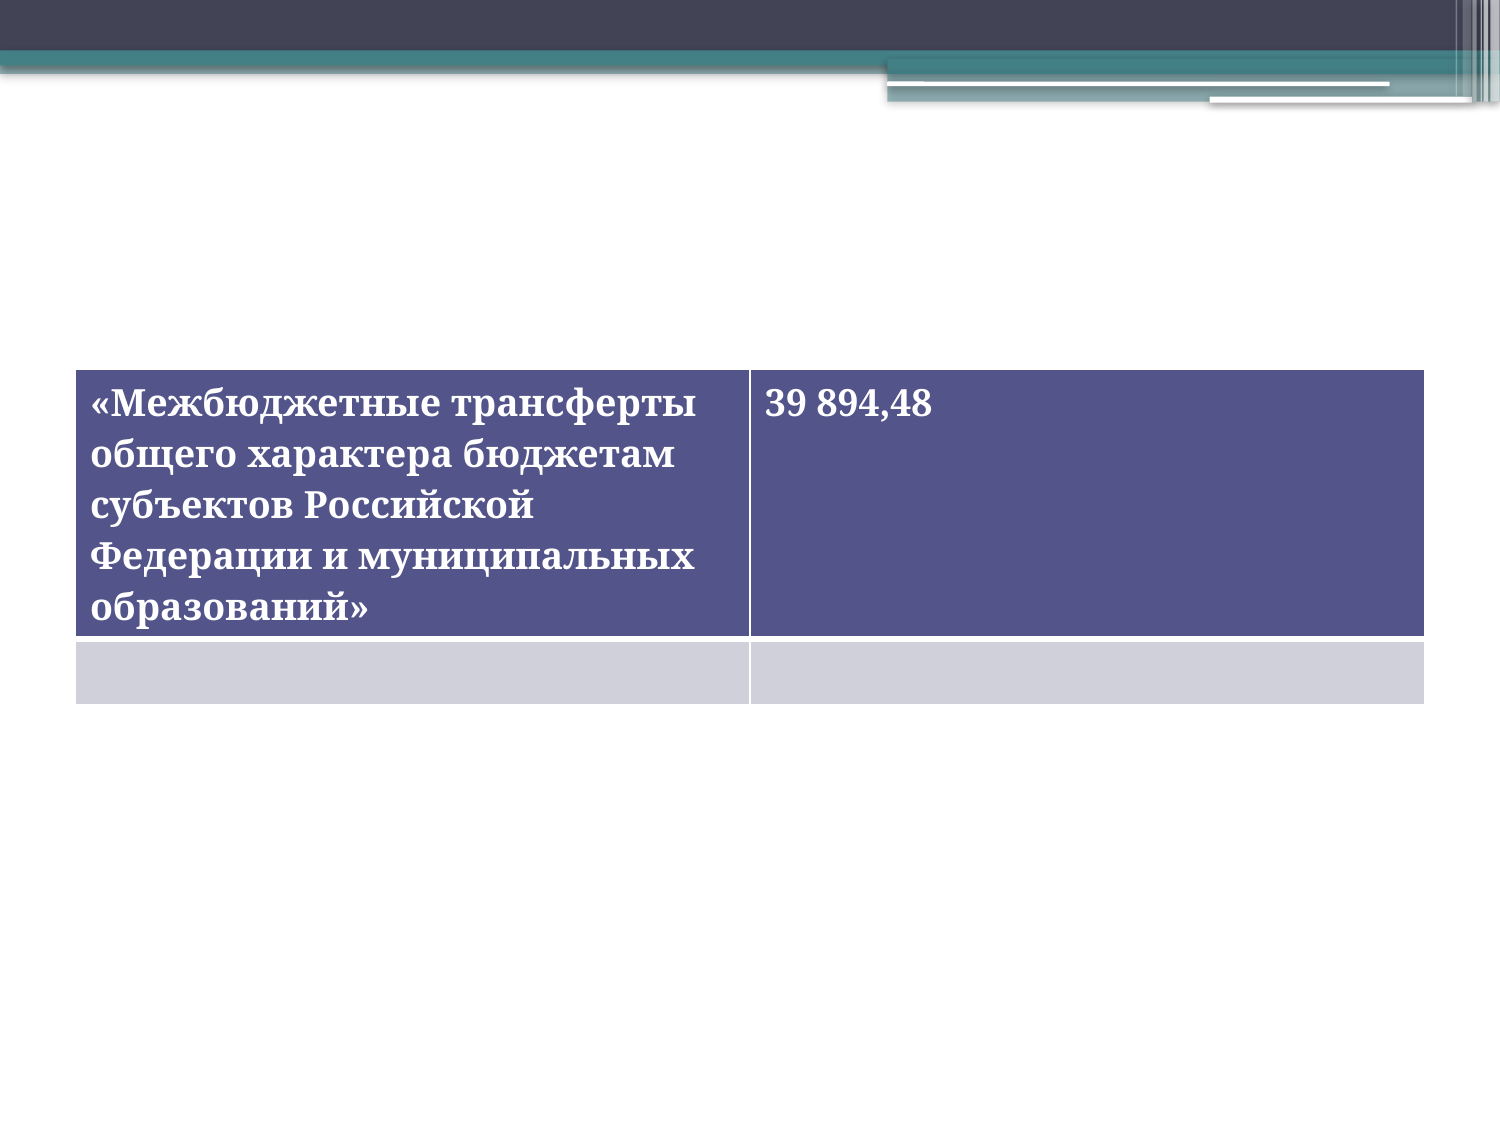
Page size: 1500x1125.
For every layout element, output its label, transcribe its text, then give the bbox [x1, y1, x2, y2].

table_header 39 894,48 [751, 370, 1424, 636]
table_header «Межбюджетные трансферты общего характера бюджетам субъектов Российской Федерации и муниципальных образований» [76, 370, 749, 636]
table_cell [76, 642, 749, 704]
table_cell [751, 642, 1424, 704]
